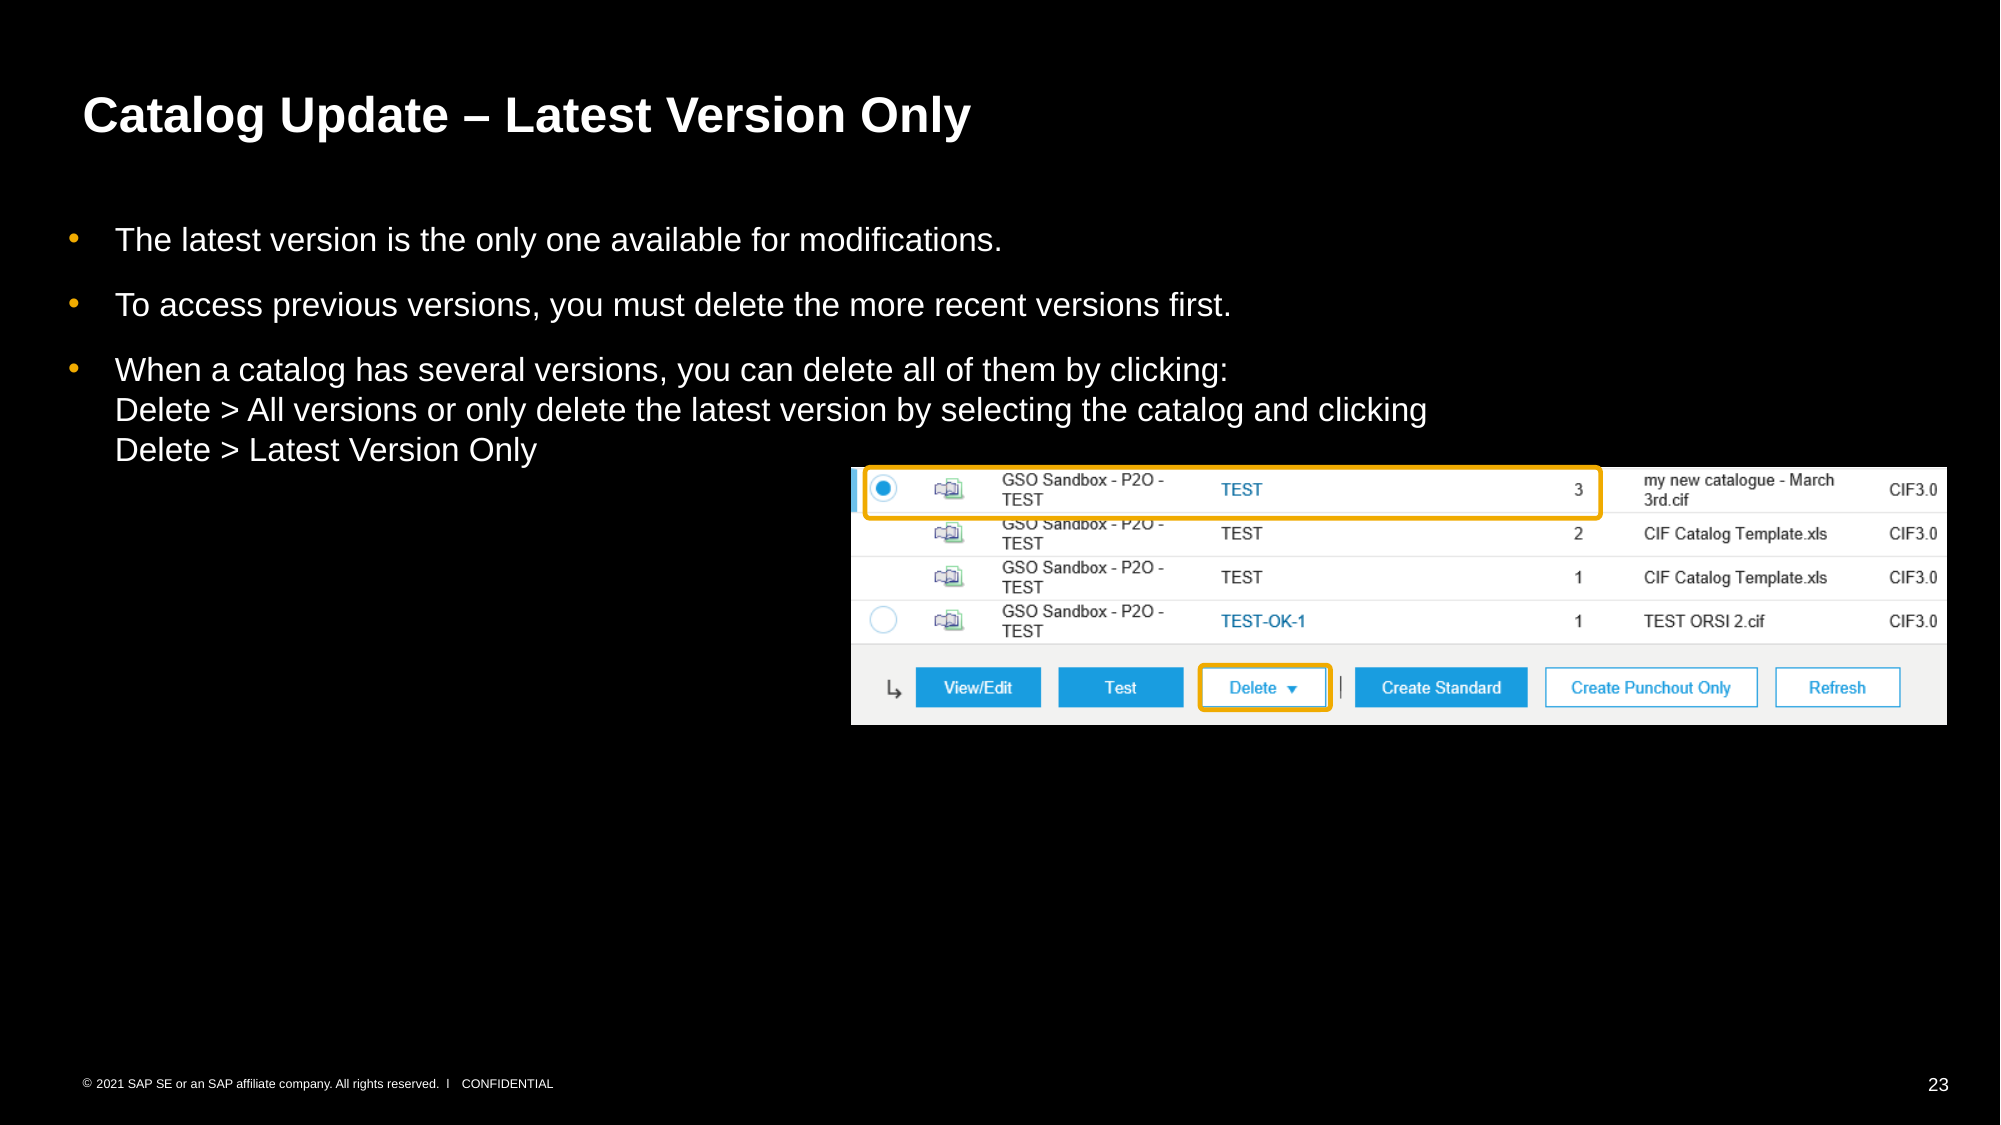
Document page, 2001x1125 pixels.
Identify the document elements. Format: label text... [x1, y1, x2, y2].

text_box The latest version is the only one available for modifications. To access previous versions, you must delete the more recent versions first. When a catalog has several versions, you can delete all of them by clicking: Delete > All versions or only delete the latest version by selecting the catalog and clicking Delete > Latest Version Only [53, 211, 1947, 529]
title Catalog Update – Latest Version Only [82, 82, 1918, 144]
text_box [851, 466, 1948, 726]
